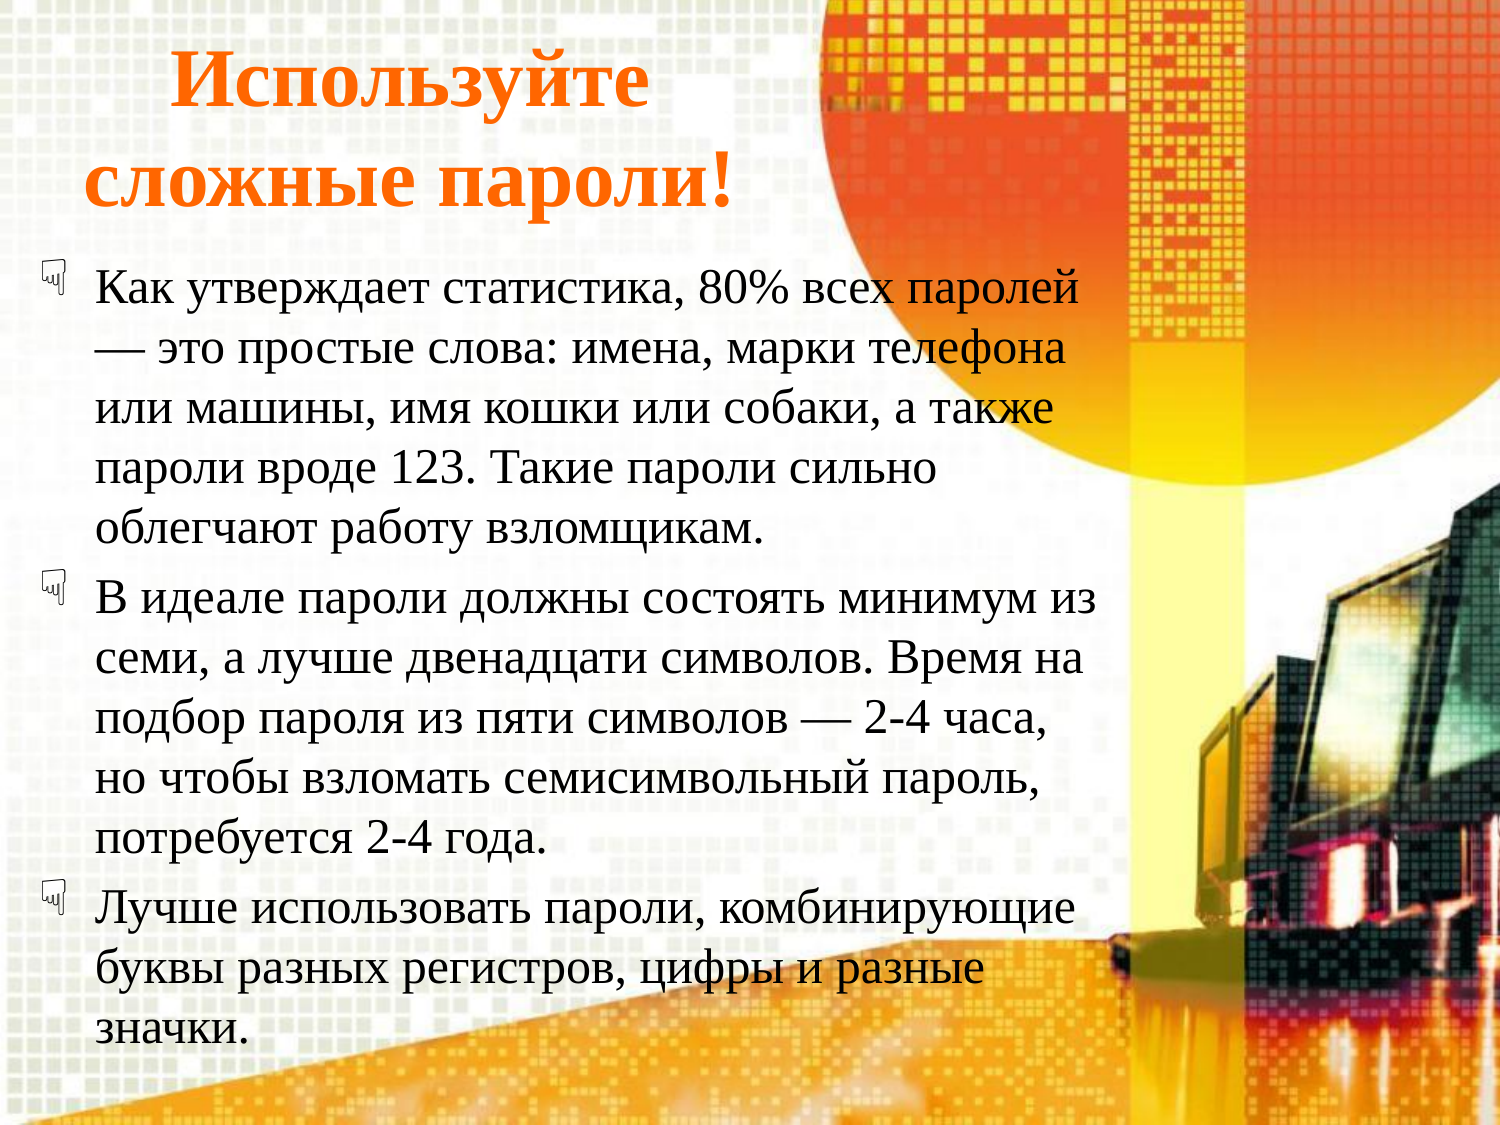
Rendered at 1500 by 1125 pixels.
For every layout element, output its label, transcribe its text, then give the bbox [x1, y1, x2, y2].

picture [0, 0, 1500, 1125]
list Как утверждает статистика, 80% всех паролей — это простые слова: имена, марки телефона или машины, имя кошки или собаки, а также пароли вроде 123. Такие пароли сильно облегчают работу взломщикам. В идеале пароли должны состоять минимум из семи, а лучше двенадцати символов. Время на подбор пароля из пяти символов — 2-4 часа, но чтобы взломать семисимвольный пароль, потребуется 2-4 года. Лучше использовать пароли, комбинирующие буквы разных регистров, цифры и разные значки. [23, 245, 1126, 1125]
title Используйте сложные пароли! [23, 23, 798, 223]
